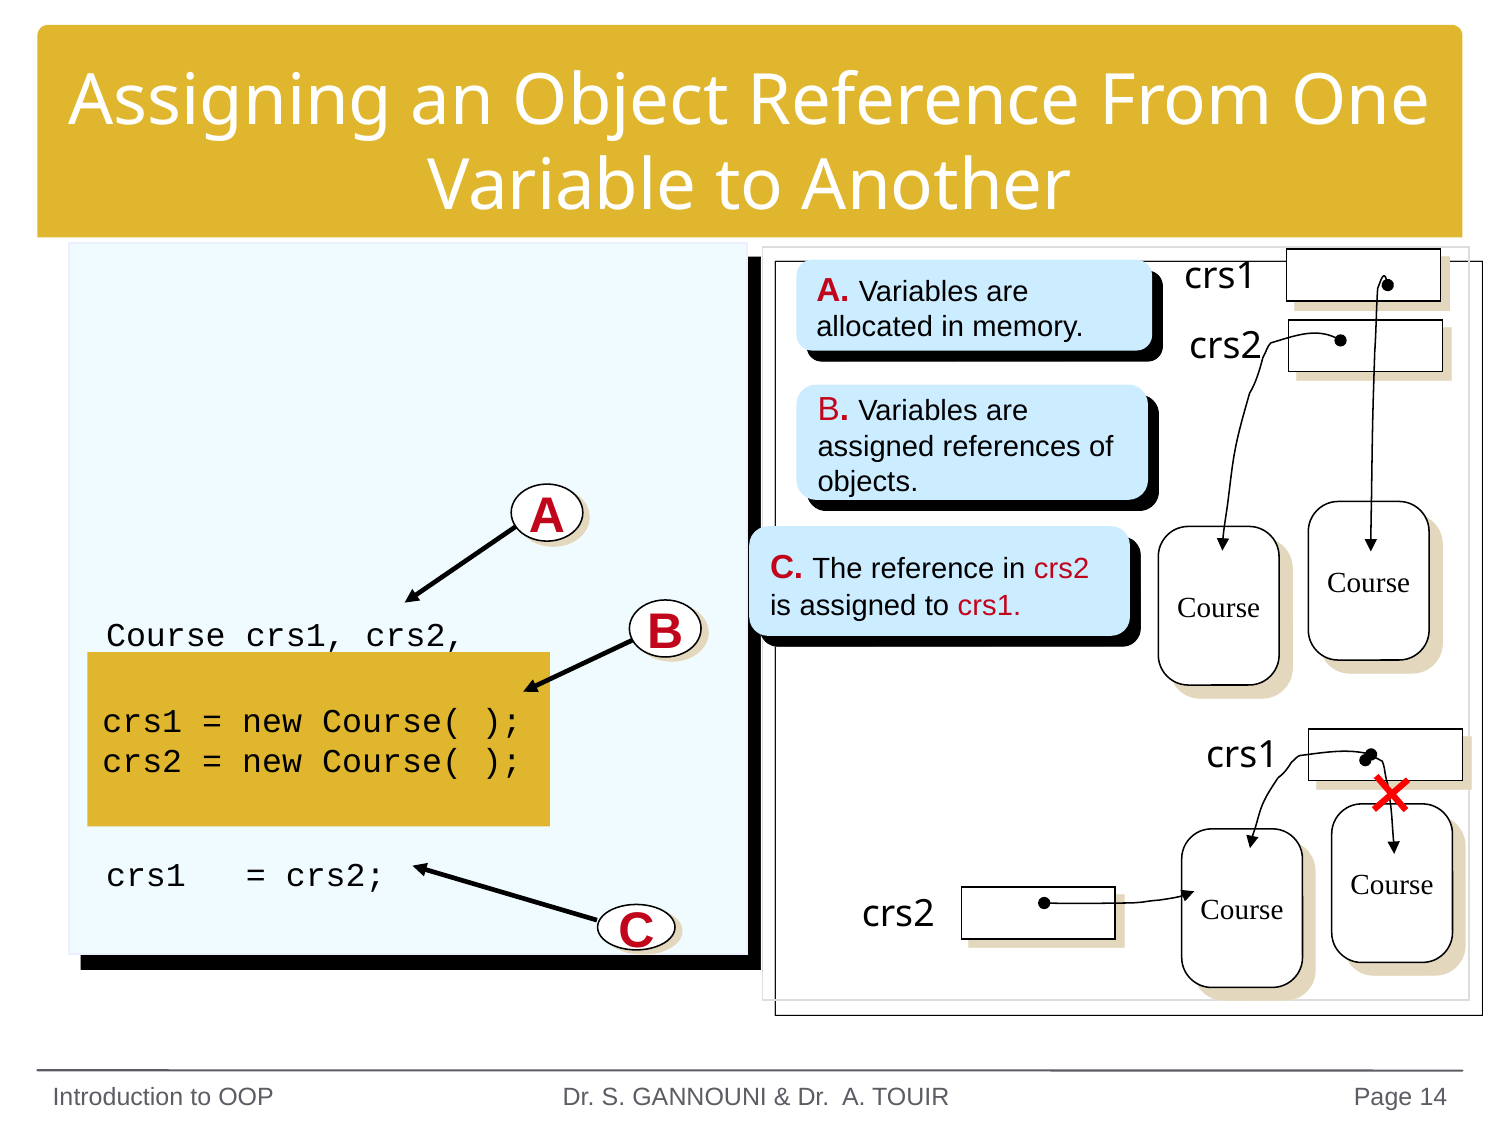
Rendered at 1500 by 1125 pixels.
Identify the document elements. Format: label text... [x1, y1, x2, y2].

title Assigning an Object Reference From One Variable to Another [49, 44, 1451, 233]
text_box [1158, 266, 1430, 686]
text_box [1374, 776, 1408, 811]
slide_number Page 14 [1112, 1069, 1463, 1123]
slide_number Introduction to OOP [37, 1069, 388, 1123]
text_box [68, 242, 747, 955]
text_box [762, 246, 1470, 1000]
text_box B. Variables are assigned references of objects. [797, 387, 1144, 500]
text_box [90, 483, 583, 586]
footer Dr. S. GANNOUNI & Dr. A. TOUIR [474, 1069, 1038, 1123]
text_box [843, 722, 1463, 988]
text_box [796, 243, 1443, 375]
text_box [62, 599, 702, 736]
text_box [0, 824, 676, 951]
text_box crs1 = new Course( ); crs2 = new Course( ); [87, 749, 550, 811]
text_box C. The reference in crs2 is assigned to crs1. [750, 527, 1130, 636]
